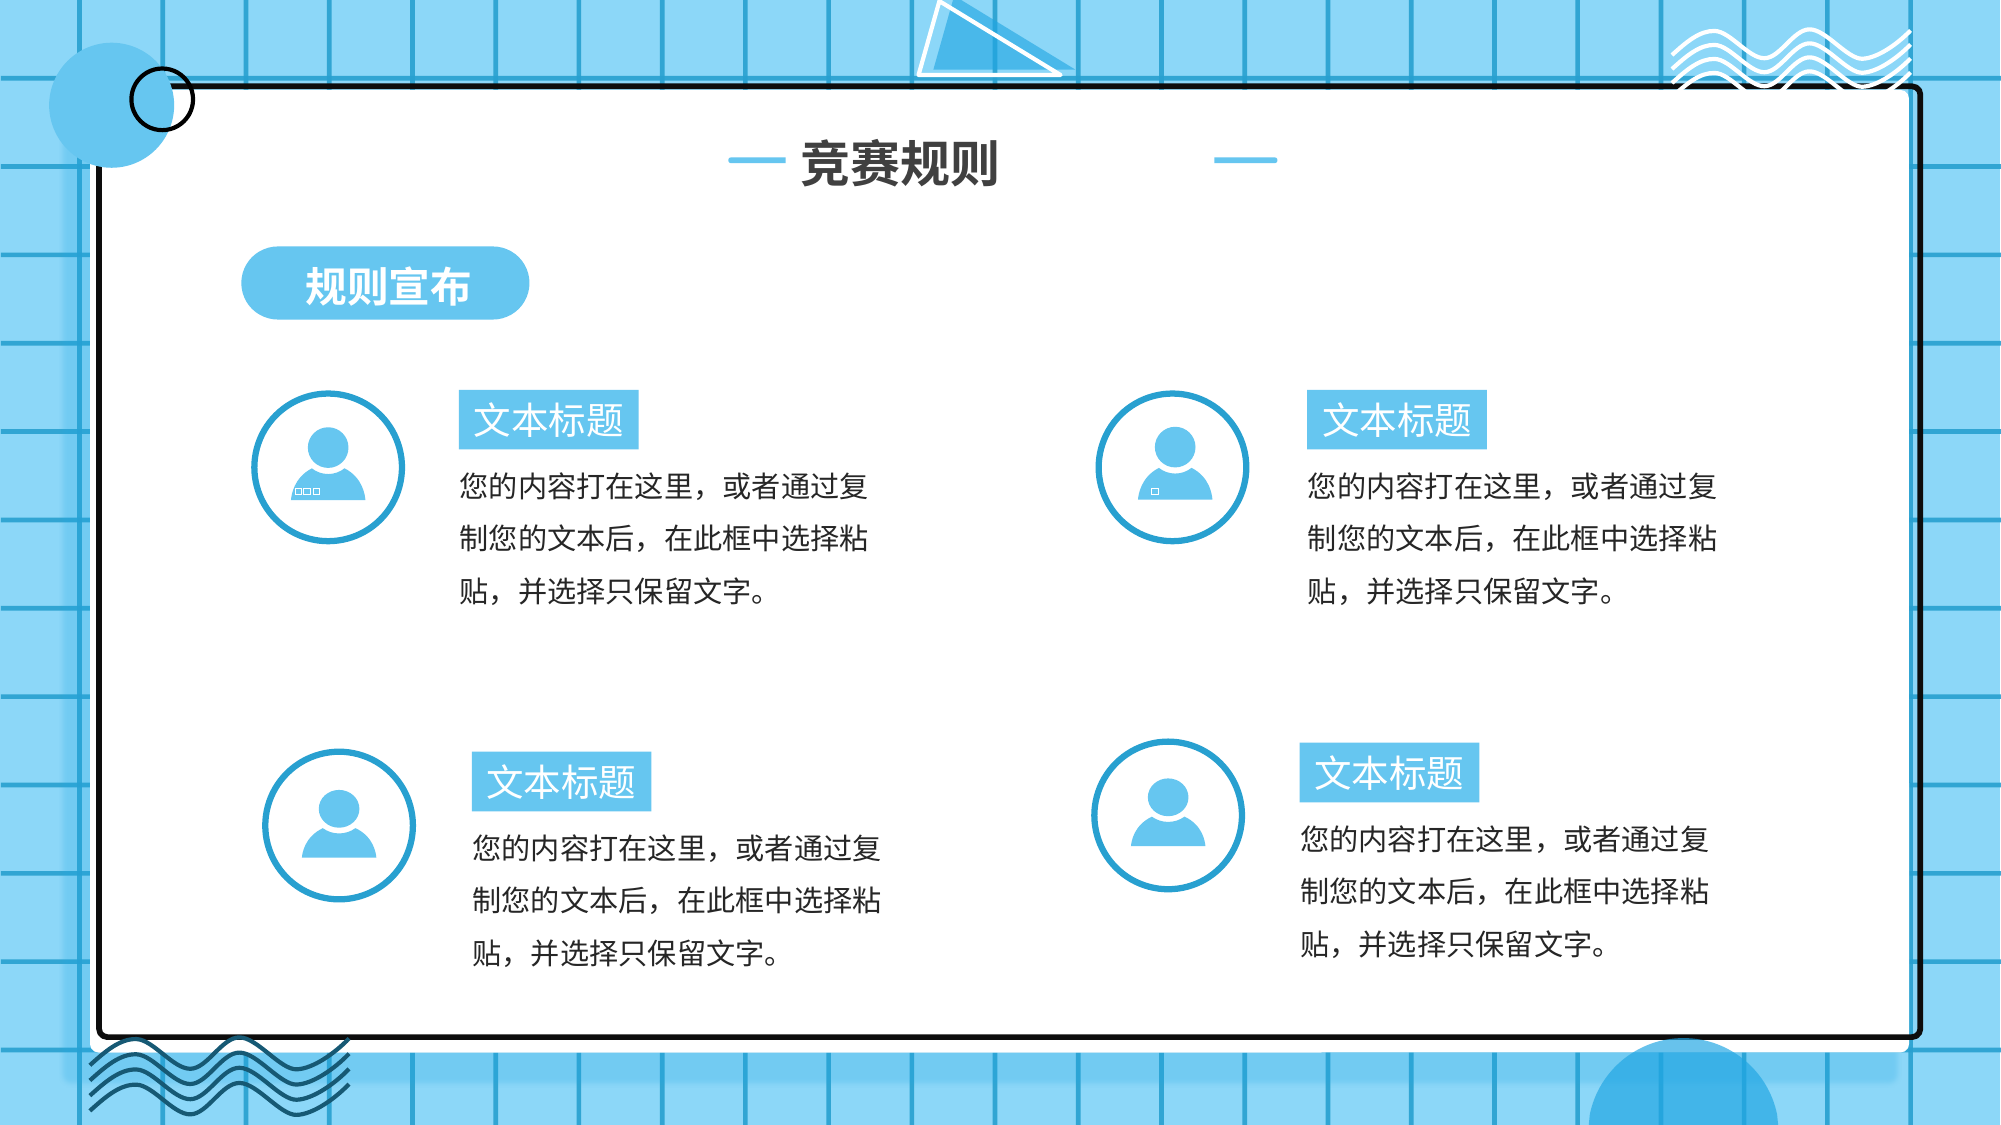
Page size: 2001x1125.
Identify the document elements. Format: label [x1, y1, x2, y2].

text_box [457, 751, 911, 974]
text_box [1098, 393, 1247, 542]
text_box [728, 125, 1278, 202]
text_box [241, 246, 537, 320]
text_box [265, 751, 414, 900]
text_box [1285, 742, 1739, 965]
text_box [1094, 741, 1243, 890]
text_box [444, 389, 898, 612]
text_box [1292, 389, 1747, 612]
text_box [254, 393, 403, 542]
